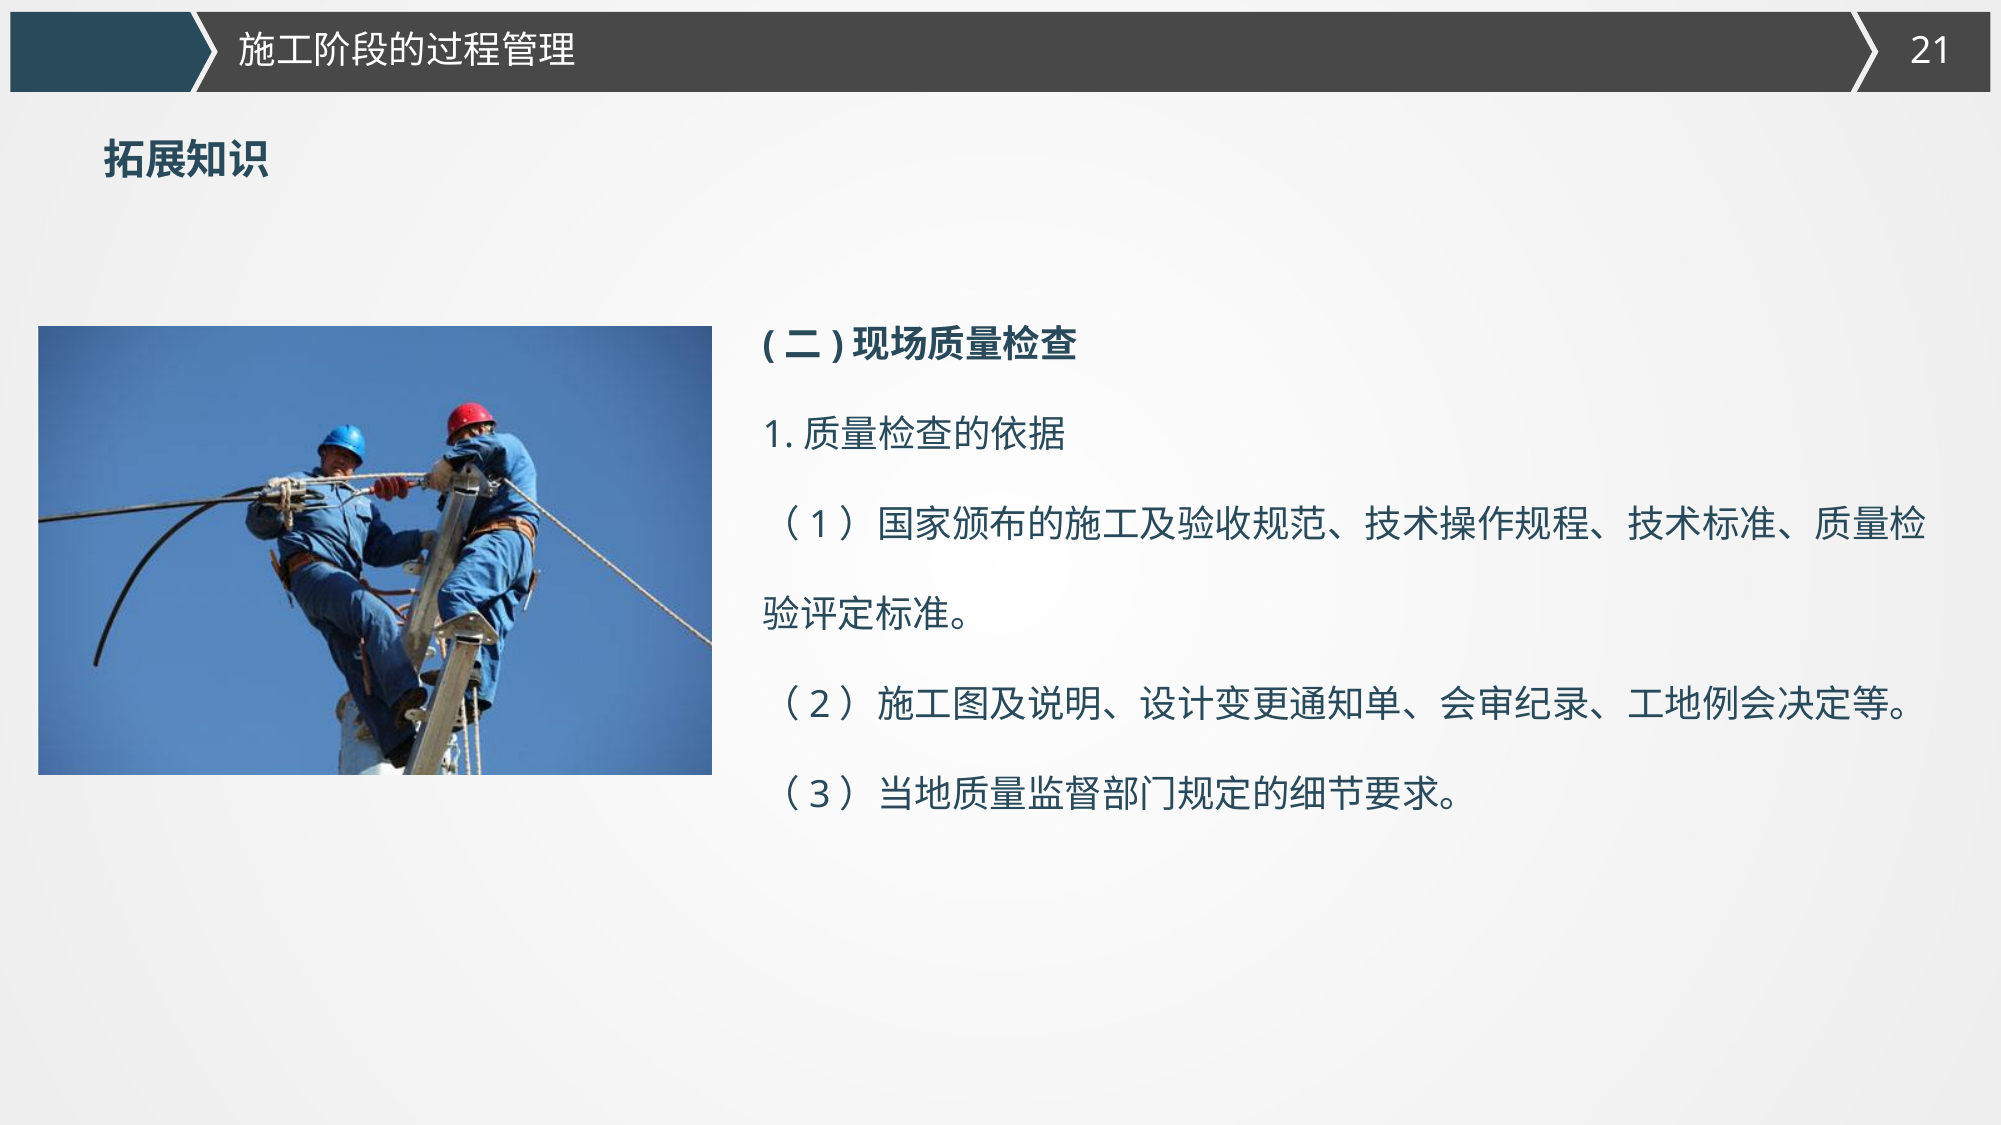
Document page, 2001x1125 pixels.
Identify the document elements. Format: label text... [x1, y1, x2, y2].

picture [0, 0, 2001, 1125]
text_box 施工阶段的过程管理 [223, 19, 906, 169]
text_box 拓展知识 [88, 125, 496, 190]
text_box (二)现场质量检查 1.质量检查的依据 （1）国家颁布的施工及验收规范、技术操作规程、技术标准、质量检验评定标准。 （2）施工图及说明、设计变更通知单、会审纪录、工地例会决定等。 （3）当地质量监督部门规定的细节要求。 [747, 267, 1977, 935]
